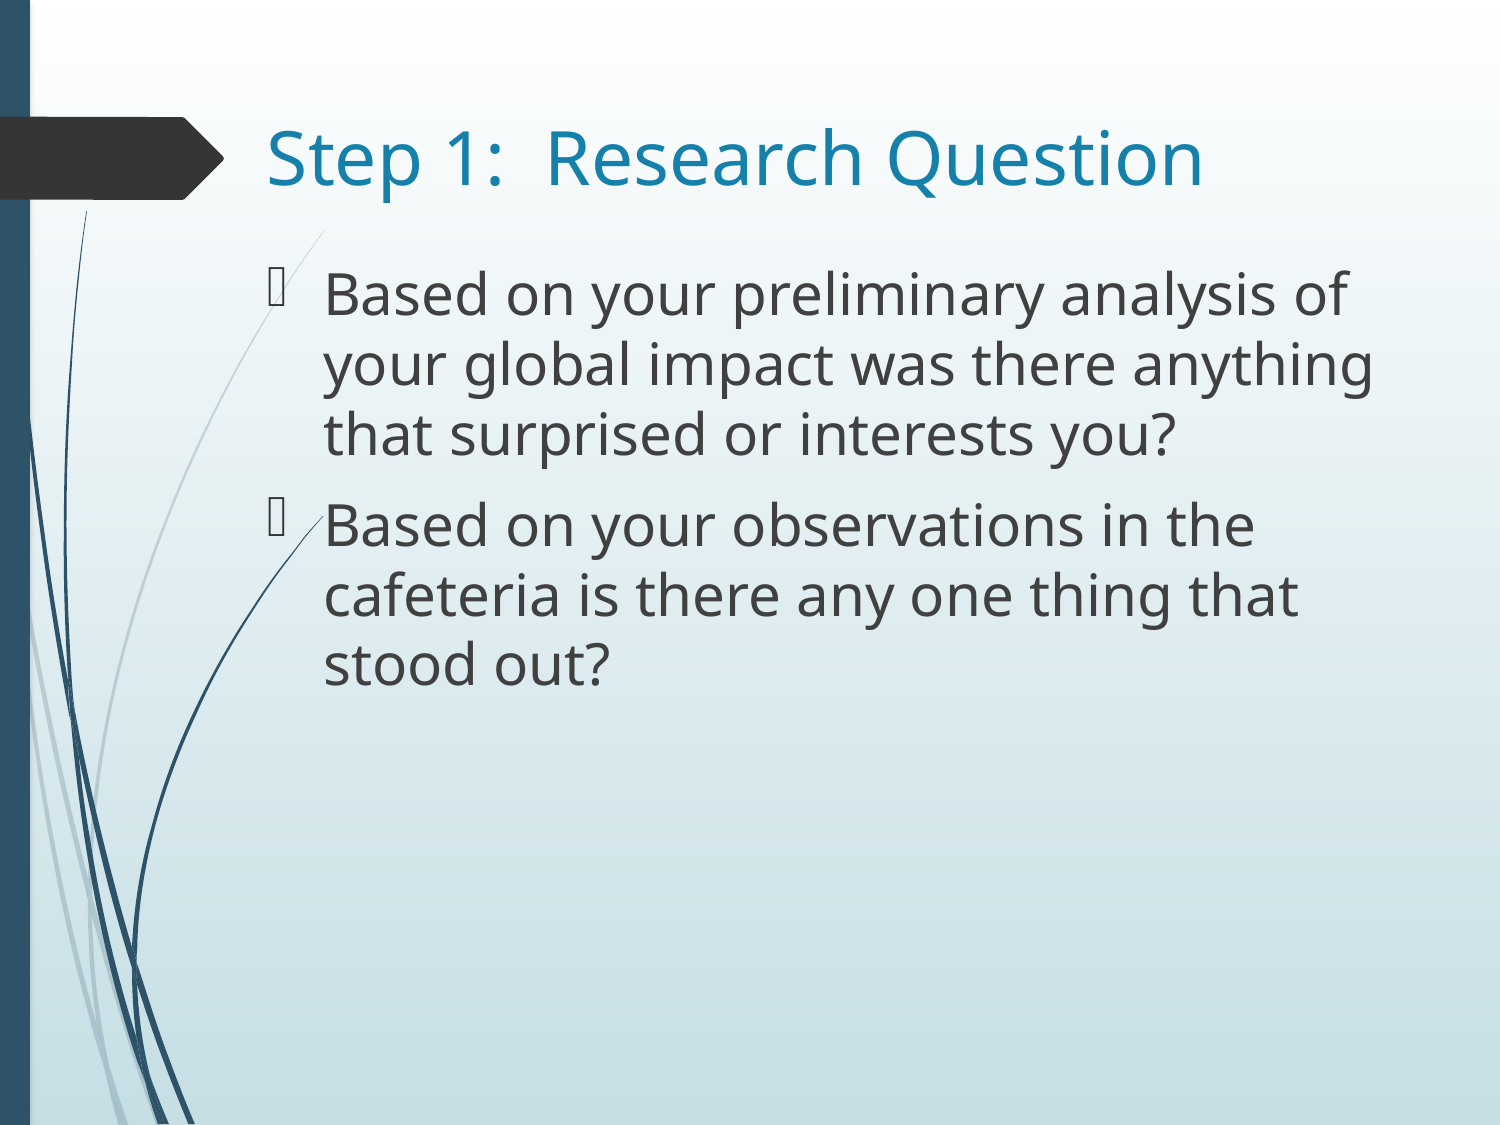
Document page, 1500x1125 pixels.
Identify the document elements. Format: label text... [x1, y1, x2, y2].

title Step 1: Research Question [251, 102, 1400, 249]
list Based on your preliminary analysis of your global impact was there anything that surprised or interests you? Based on your observations in the cafeteria is there any one thing that stood out? [251, 249, 1400, 970]
